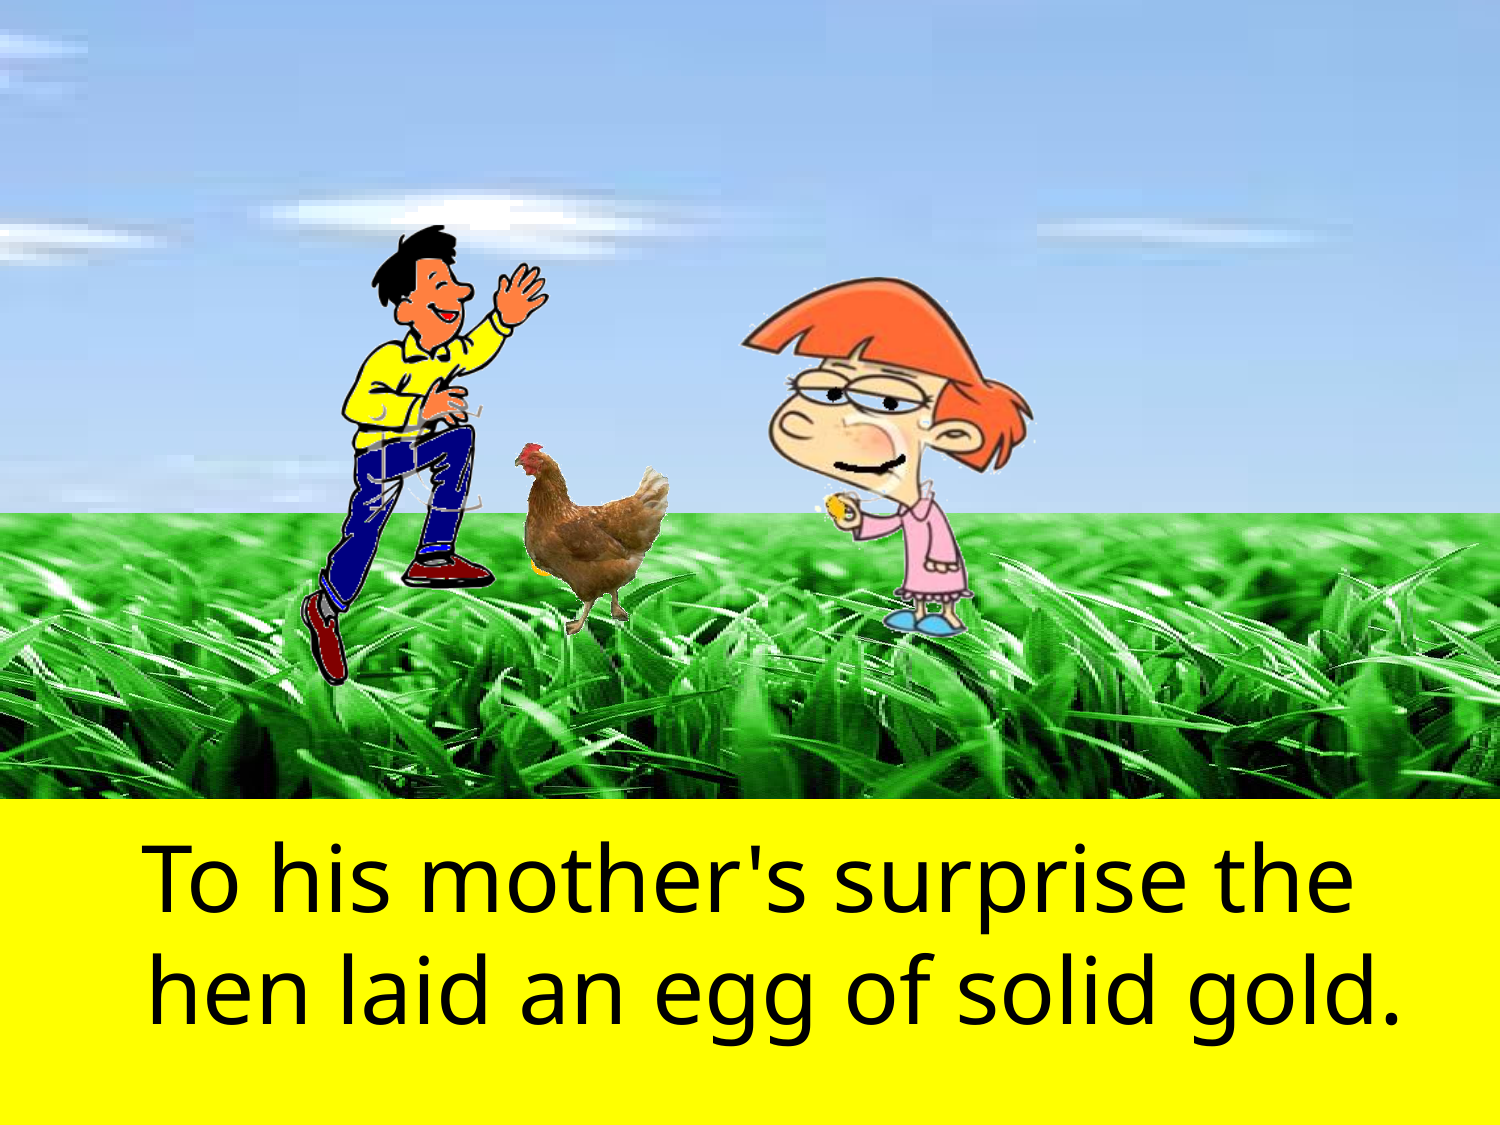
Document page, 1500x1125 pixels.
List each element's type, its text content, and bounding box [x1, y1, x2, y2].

list To his mother's surprise the hen laid an egg of solid gold. [75, 812, 1425, 1080]
picture [0, 0, 1500, 799]
